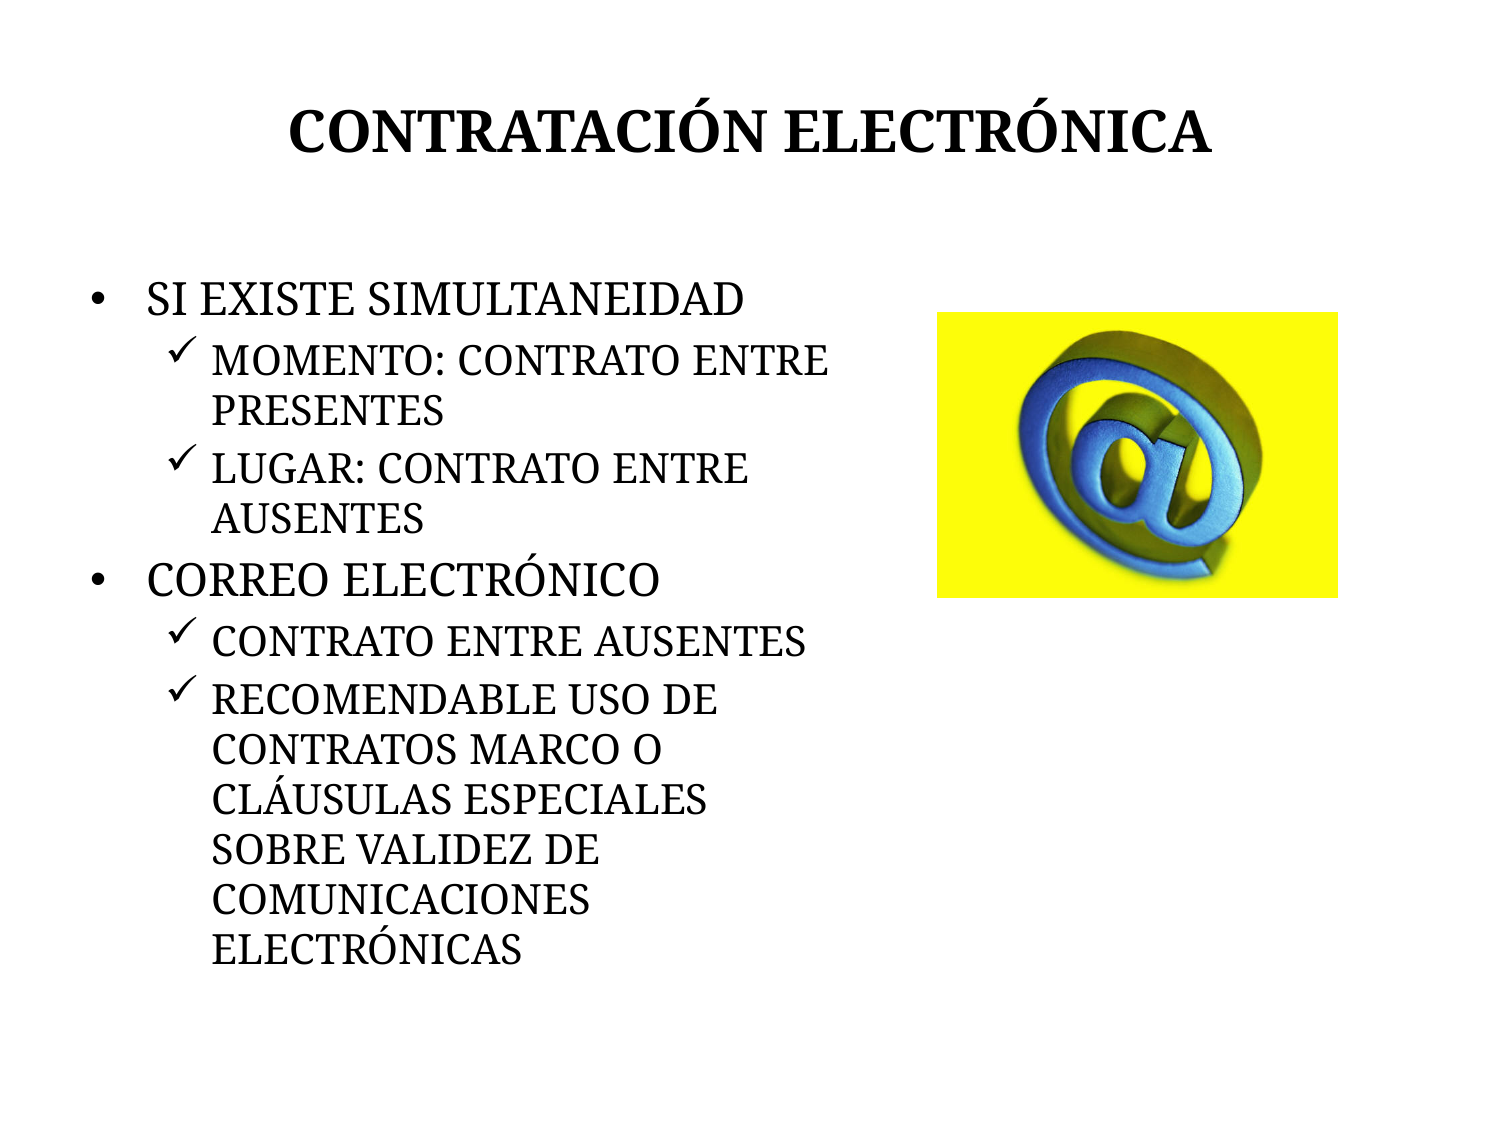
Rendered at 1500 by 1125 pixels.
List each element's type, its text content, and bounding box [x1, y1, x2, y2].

title CONTRATACIÓN ELECTRÓNICA [75, 45, 1425, 213]
list SI EXISTE SIMULTANEIDAD MOMENTO: CONTRATO ENTRE PRESENTES LUGAR: CONTRATO ENTRE AUSENTES CORREO ELECTRÓNICO CONTRATO ENTRE AUSENTES RECOMENDABLE USO DE CONTRATOS MARCO O CLÁUSULAS ESPECIALES SOBRE VALIDEZ DE COMUNICACIONES ELECTRÓNICAS [75, 262, 863, 1005]
picture [937, 312, 1338, 599]
